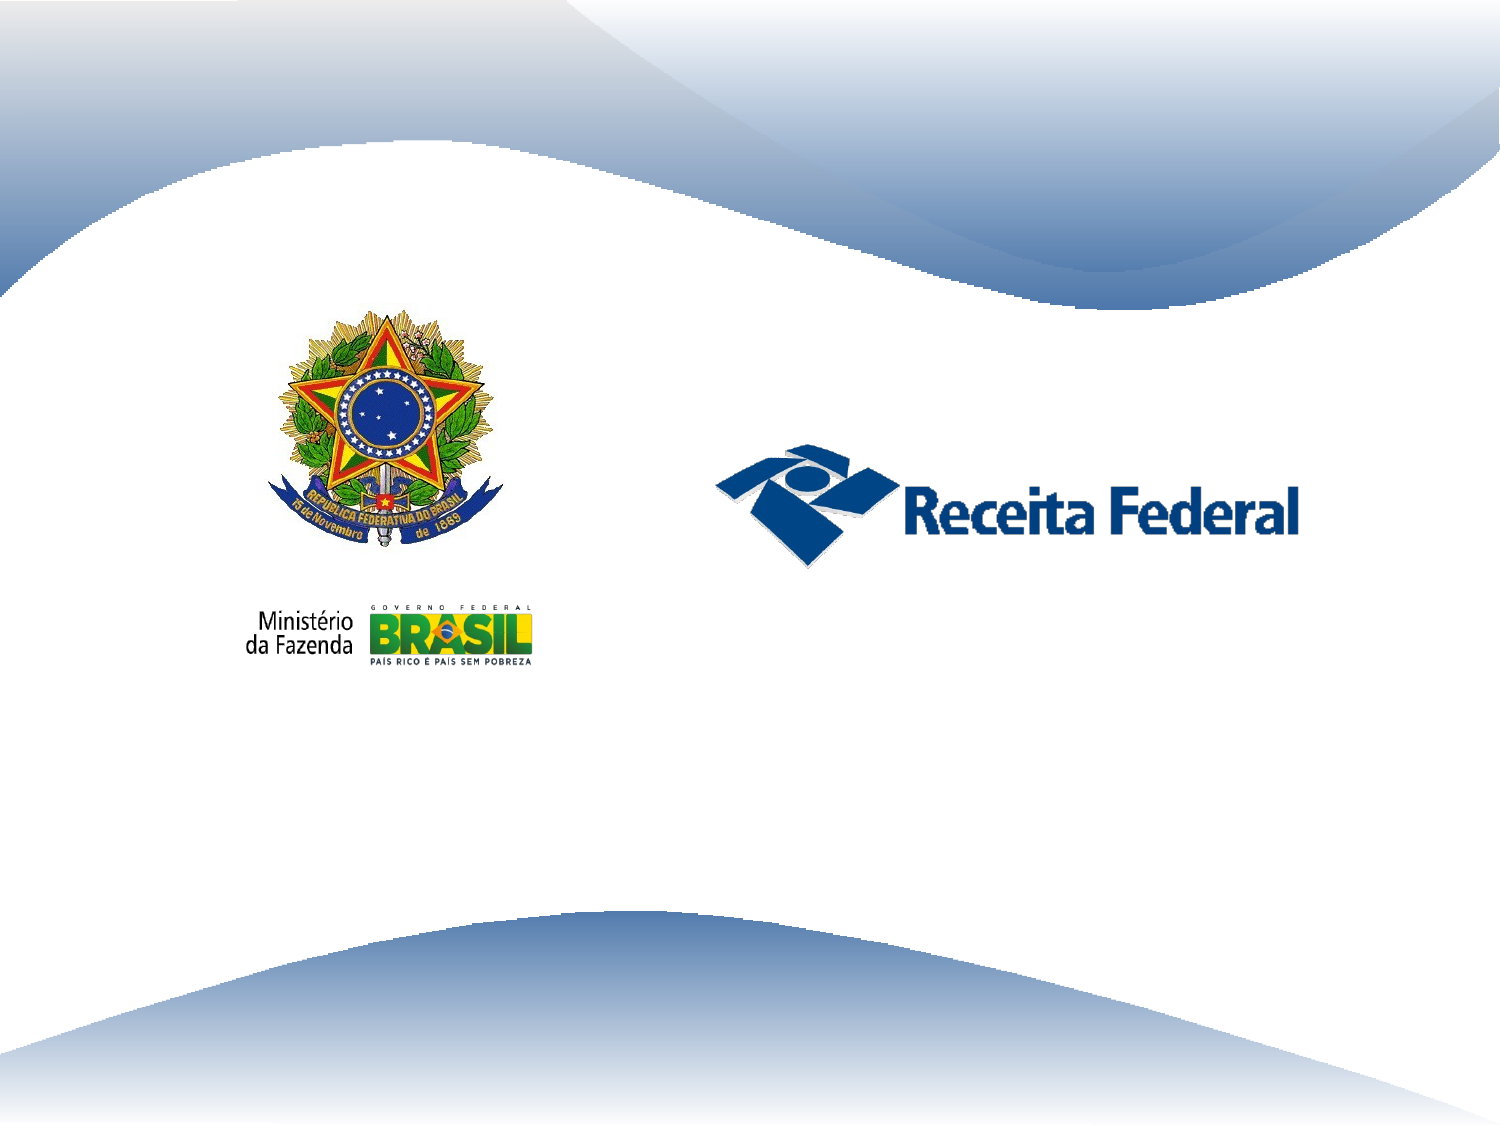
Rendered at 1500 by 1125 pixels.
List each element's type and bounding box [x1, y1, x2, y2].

text_box [897, 474, 1314, 549]
text_box [357, 592, 544, 677]
text_box [713, 441, 902, 575]
text_box [245, 592, 357, 666]
text_box [263, 303, 506, 555]
